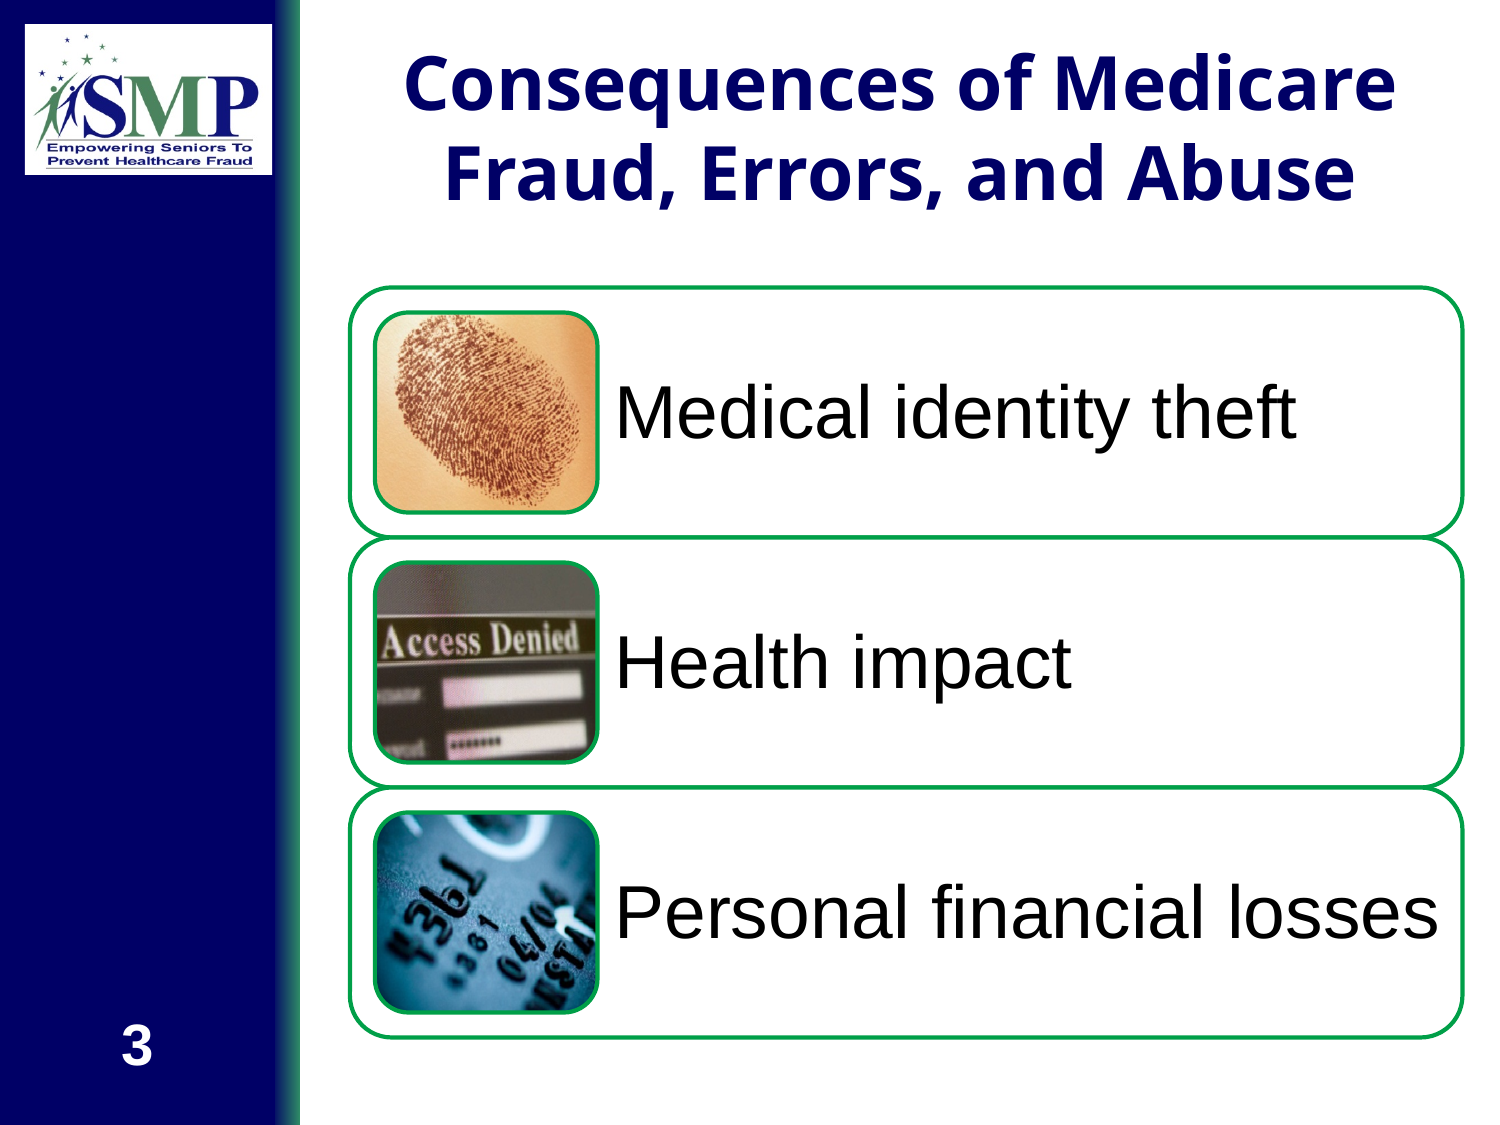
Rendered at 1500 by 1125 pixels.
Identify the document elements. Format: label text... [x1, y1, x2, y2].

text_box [349, 287, 1463, 1038]
title Consequences of Medicare Fraud, Errors, and Abuse [300, 37, 1500, 213]
slide_number 3 [0, 999, 276, 1076]
picture [24, 24, 273, 175]
